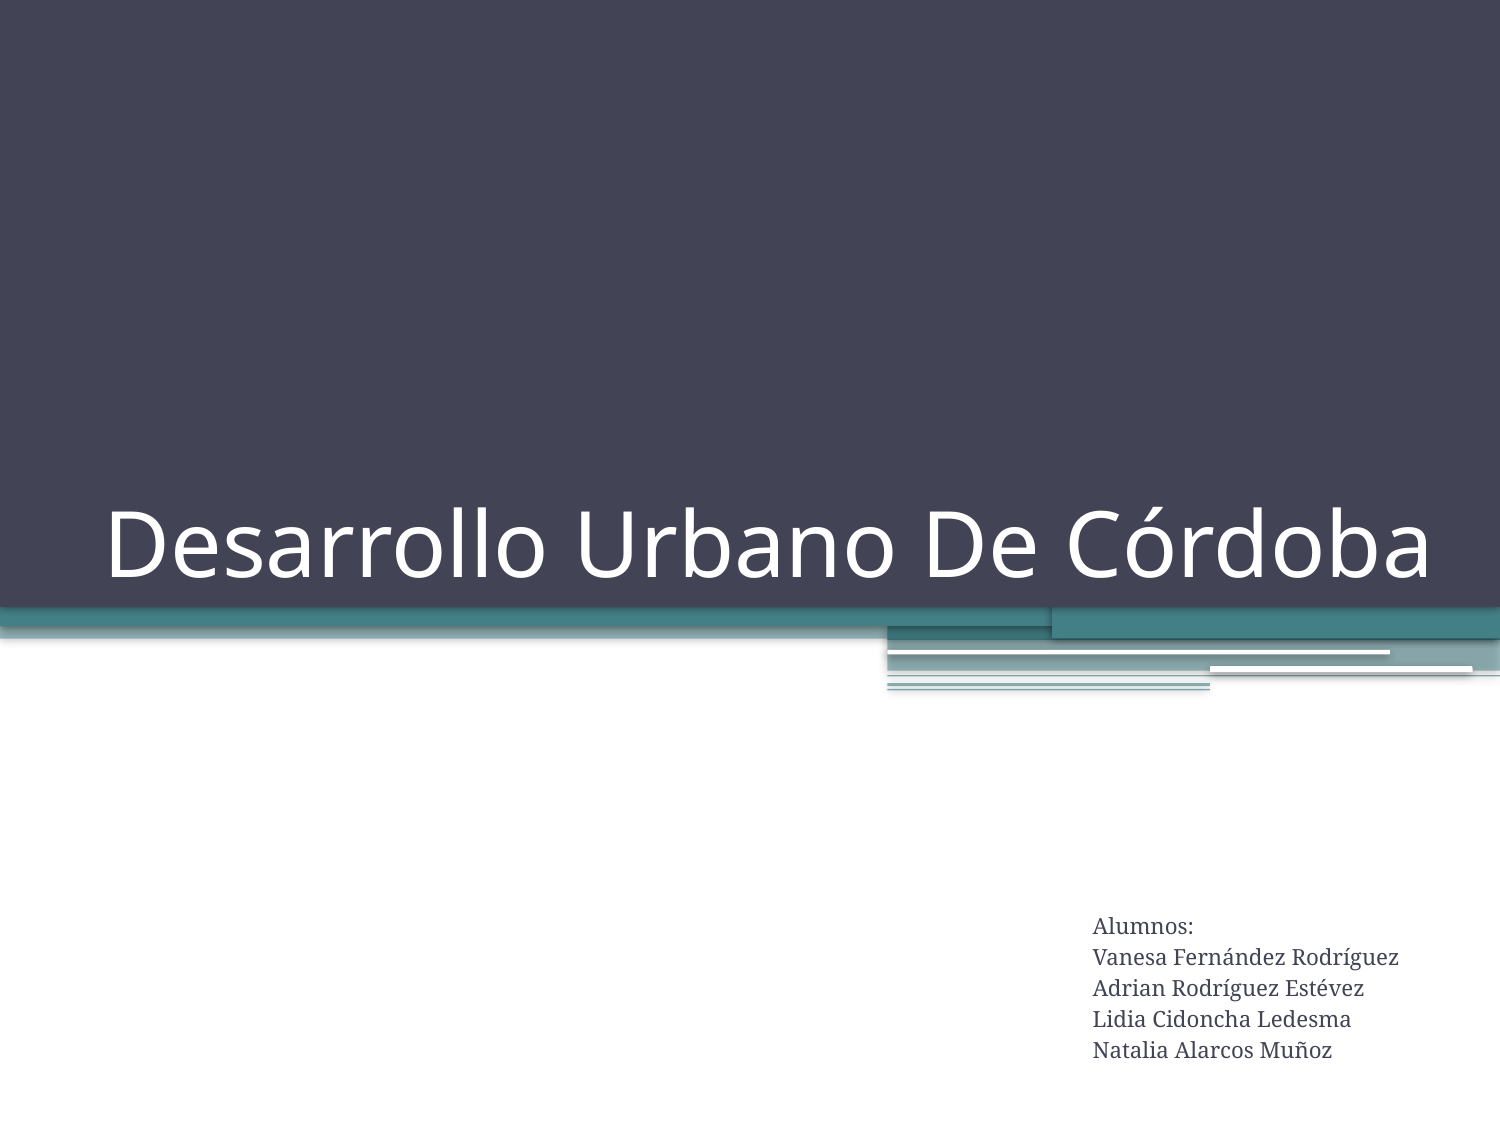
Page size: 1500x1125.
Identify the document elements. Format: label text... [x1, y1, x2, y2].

title Desarrollo Urbano De Córdoba [88, 361, 1476, 603]
subtitle Alumnos: Vanesa Fernández Rodríguez Adrian Rodríguez Estévez Lidia Cidoncha Ledesma Natalia Alarcos Muñoz [1068, 905, 1459, 1075]
